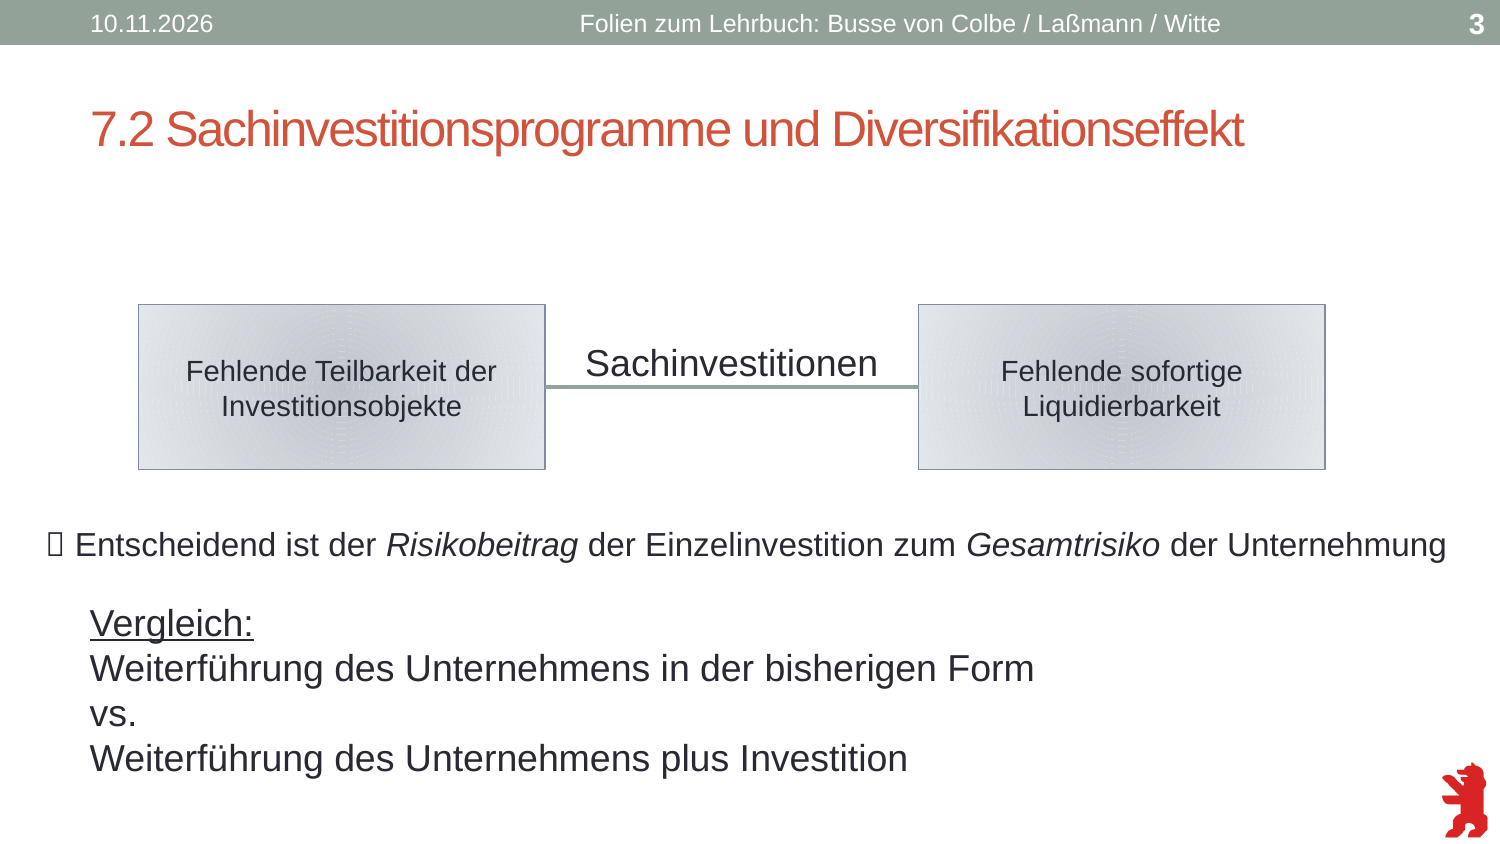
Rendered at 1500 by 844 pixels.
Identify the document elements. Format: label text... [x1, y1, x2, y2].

text_box Vergleich: Weiterführung des Unternehmens in der bisherigen Form vs. Weiterführung des Unternehmens plus Investition [74, 591, 1050, 787]
picture [1434, 760, 1500, 844]
text_box Fehlende Teilbarkeit der Investitionsobjekte [138, 304, 546, 470]
text_box Sachinvestitionen [570, 331, 894, 383]
text_box  Entscheidend ist der Risikobeitrag der Einzelinvestition zum Gesamtrisiko der Unternehmung [30, 516, 1485, 571]
text_box Fehlende sofortige Liquidierbarkeit [918, 304, 1326, 470]
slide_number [75, 2, 550, 43]
footer Folien zum Lehrbuch: Busse von Colbe / Laßmann / Witte [562, 2, 1238, 43]
slide_number 3 [1325, 2, 1500, 43]
title 7.2 Sachinvestitionsprogramme und Diversifikationseffekt [75, 65, 1425, 188]
